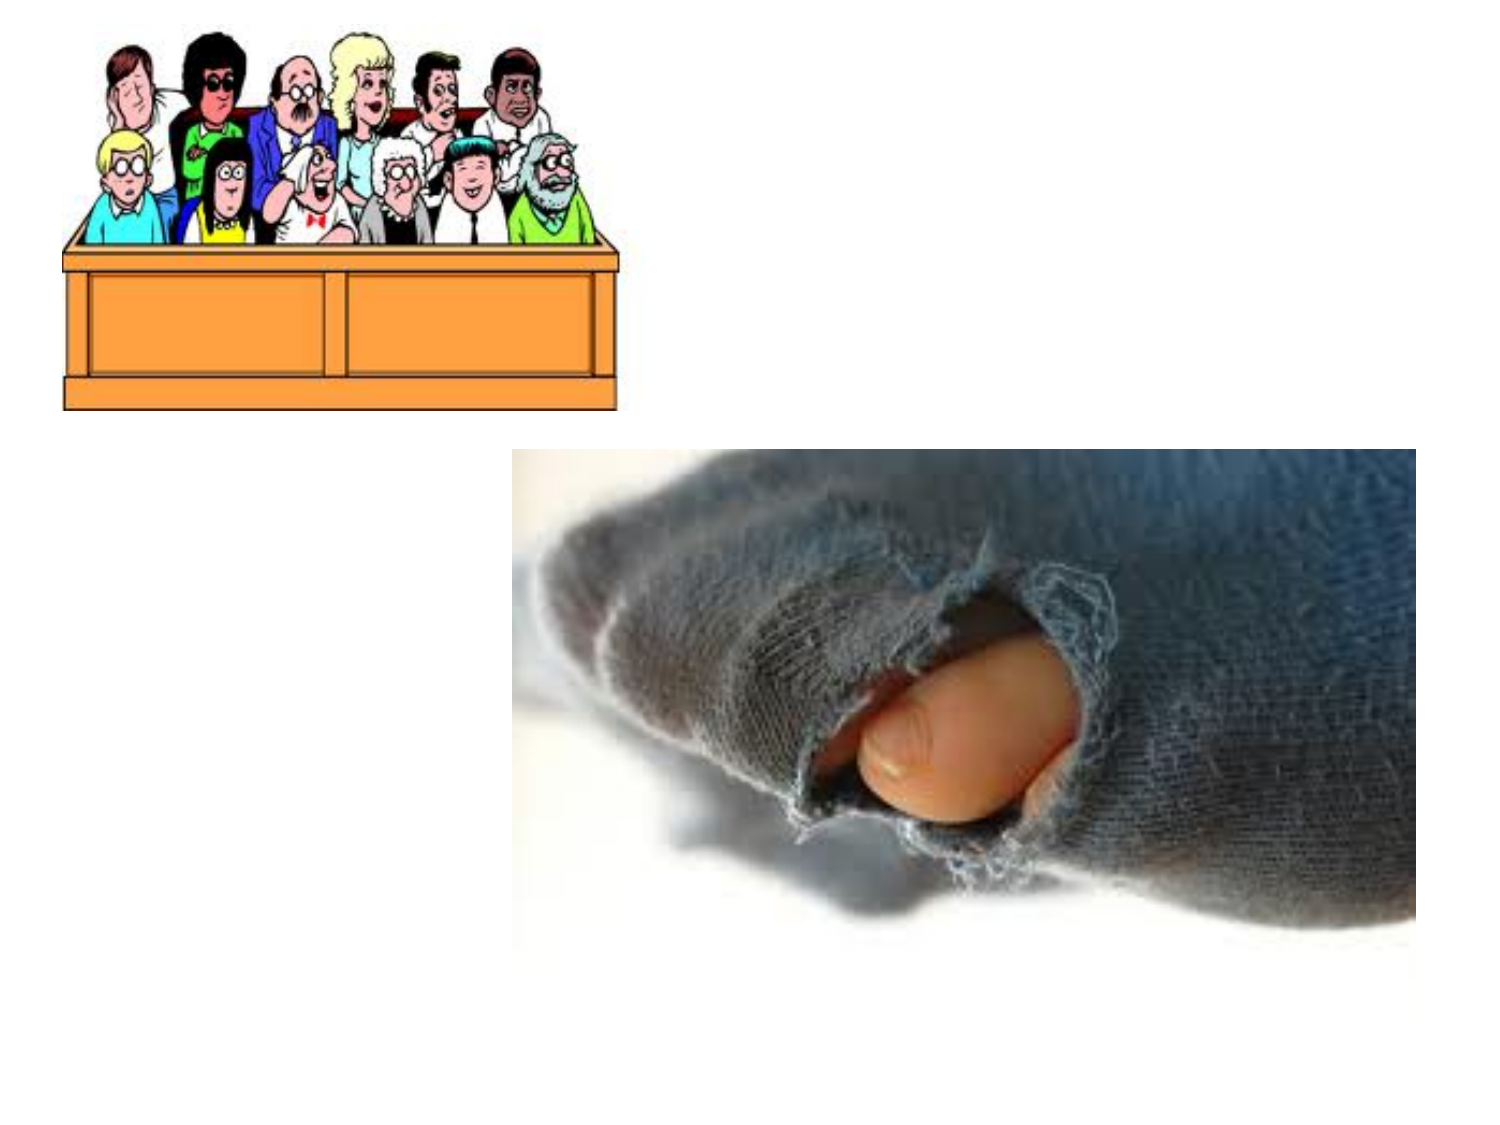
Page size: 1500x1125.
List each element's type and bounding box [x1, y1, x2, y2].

picture [512, 449, 1416, 1057]
picture [62, 24, 663, 411]
